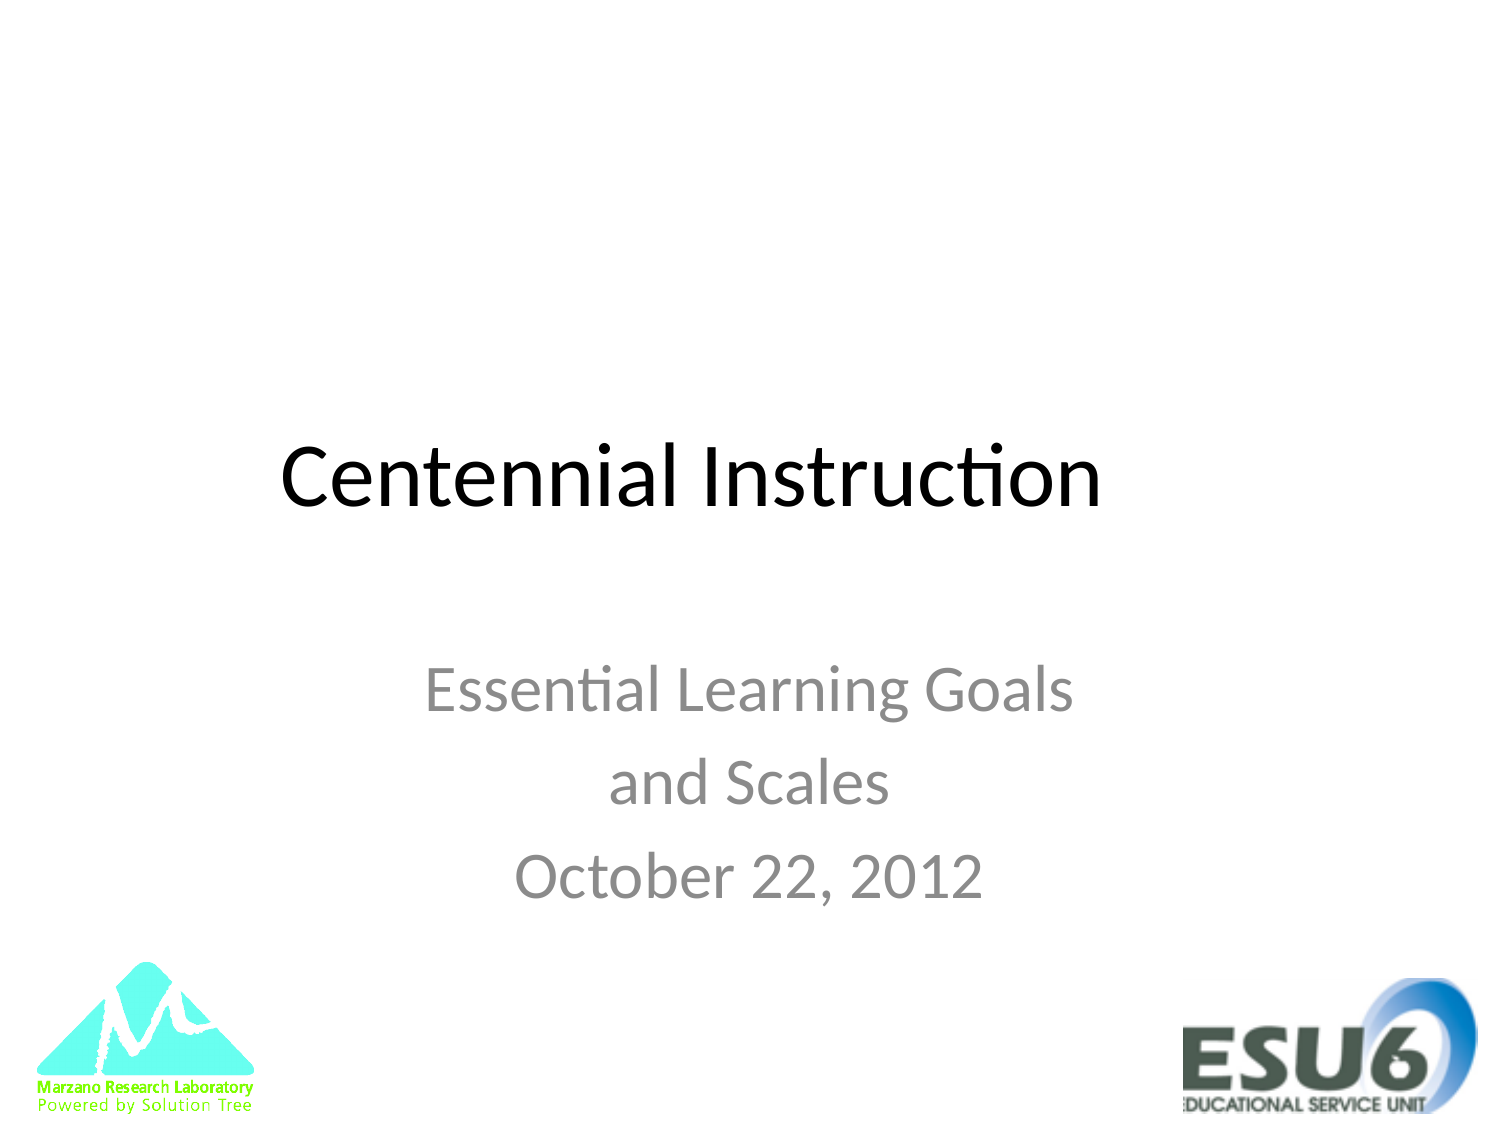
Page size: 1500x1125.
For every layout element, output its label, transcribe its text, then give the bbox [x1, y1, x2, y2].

title Centennial Instruction [55, 349, 1331, 591]
picture [37, 962, 254, 1114]
picture [1183, 978, 1478, 1114]
subtitle Essential Learning Goals and Scales October 22, 2012 [225, 637, 1275, 925]
